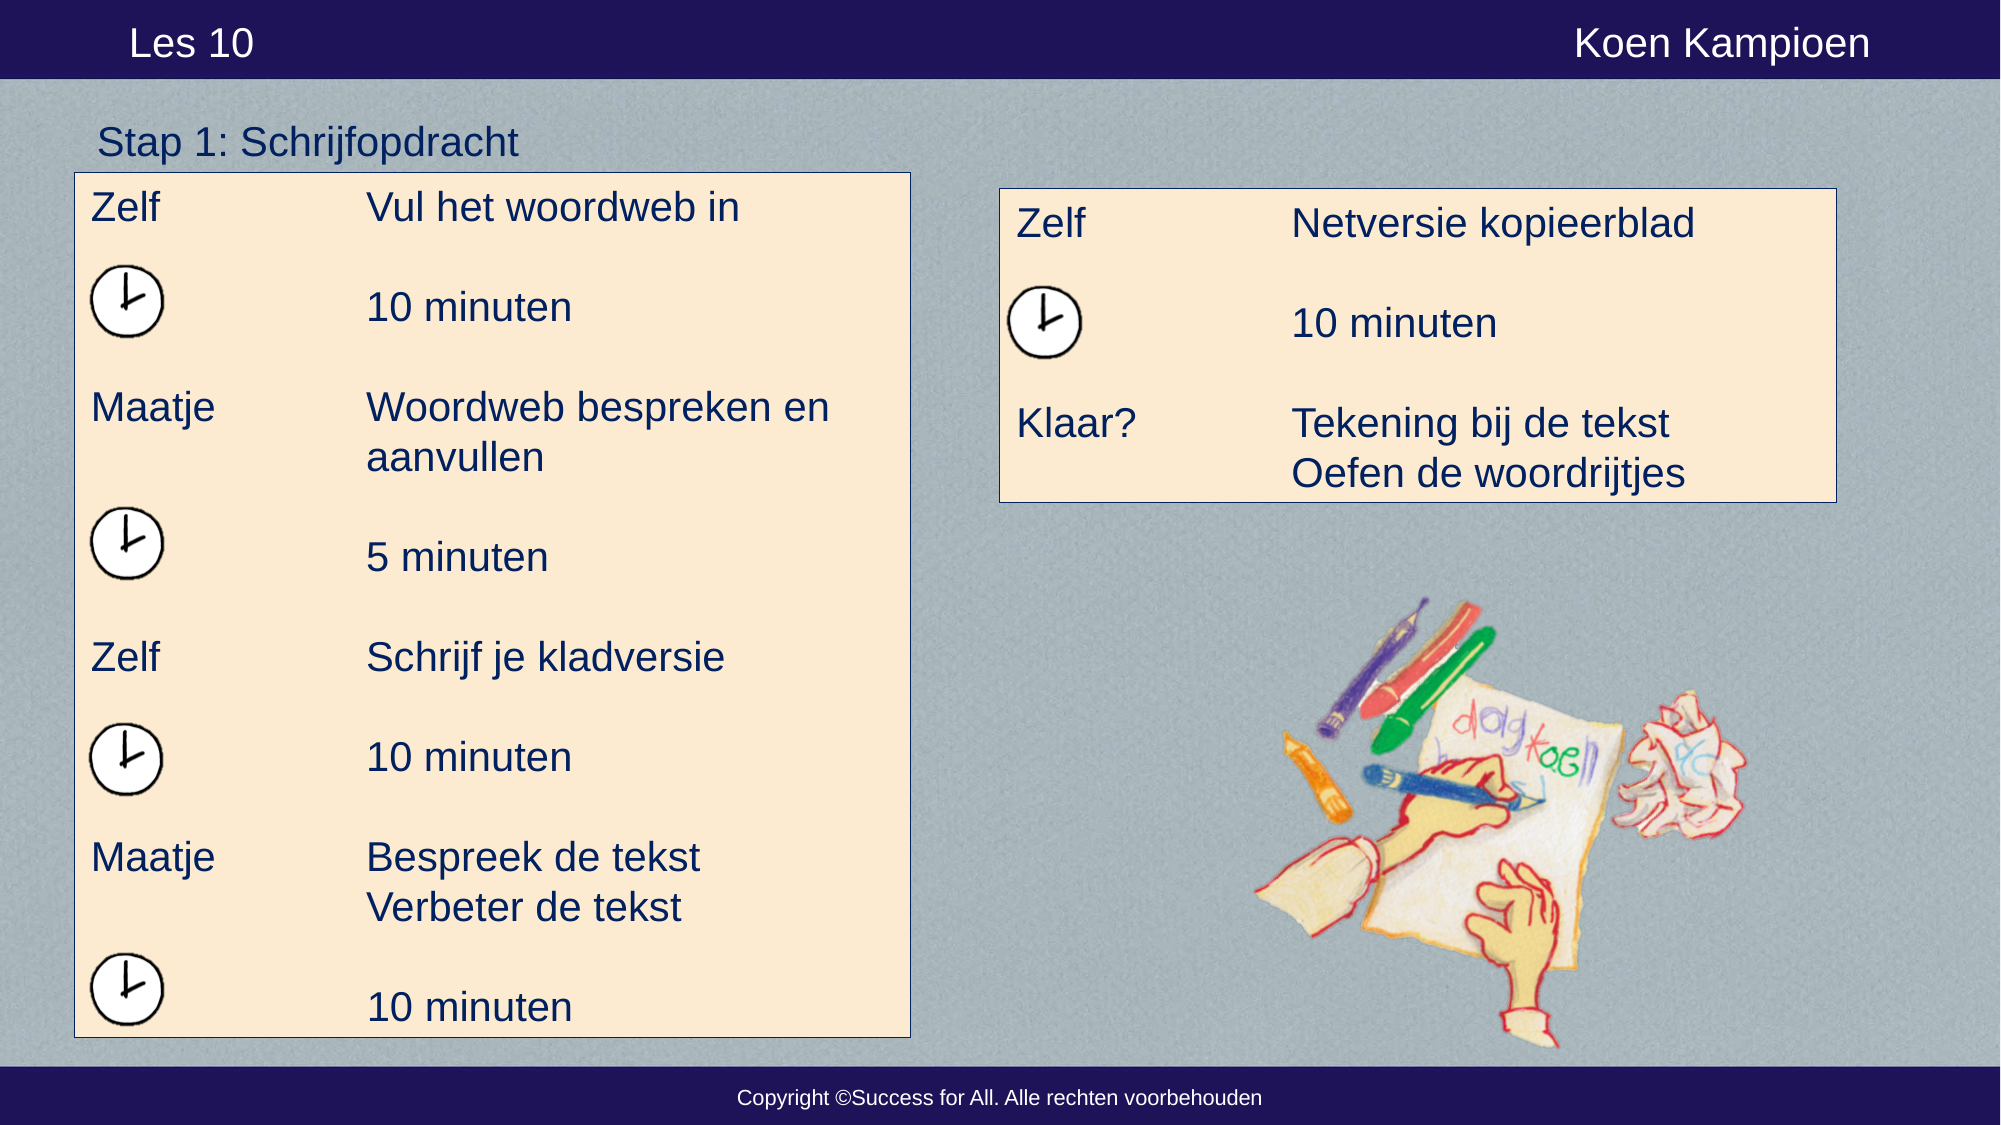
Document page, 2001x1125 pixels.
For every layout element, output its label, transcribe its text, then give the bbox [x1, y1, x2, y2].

text_box Zelf Netversie kopieerblad 10 minuten Klaar? Tekening bij de tekst Oefen de woordrijtjes [999, 188, 1837, 503]
text_box Les 10 [114, 8, 354, 73]
picture [0, 0, 2001, 1125]
text_box Stap 1: Schrijfopdracht [82, 107, 875, 172]
text_box Zelf Vul het woordweb in 10 minuten Maatje Woordweb bespreken en aanvullen 5 minuten Zelf Schrijf je kladversie 10 minuten Maatje Bespreek de tekst Verbeter de tekst 10 minuten [74, 172, 911, 1038]
text_box Koen Kampioen [999, 8, 1886, 123]
text_box Copyright ©Success for All. Alle rechten voorbehouden [0, 1074, 2000, 1125]
